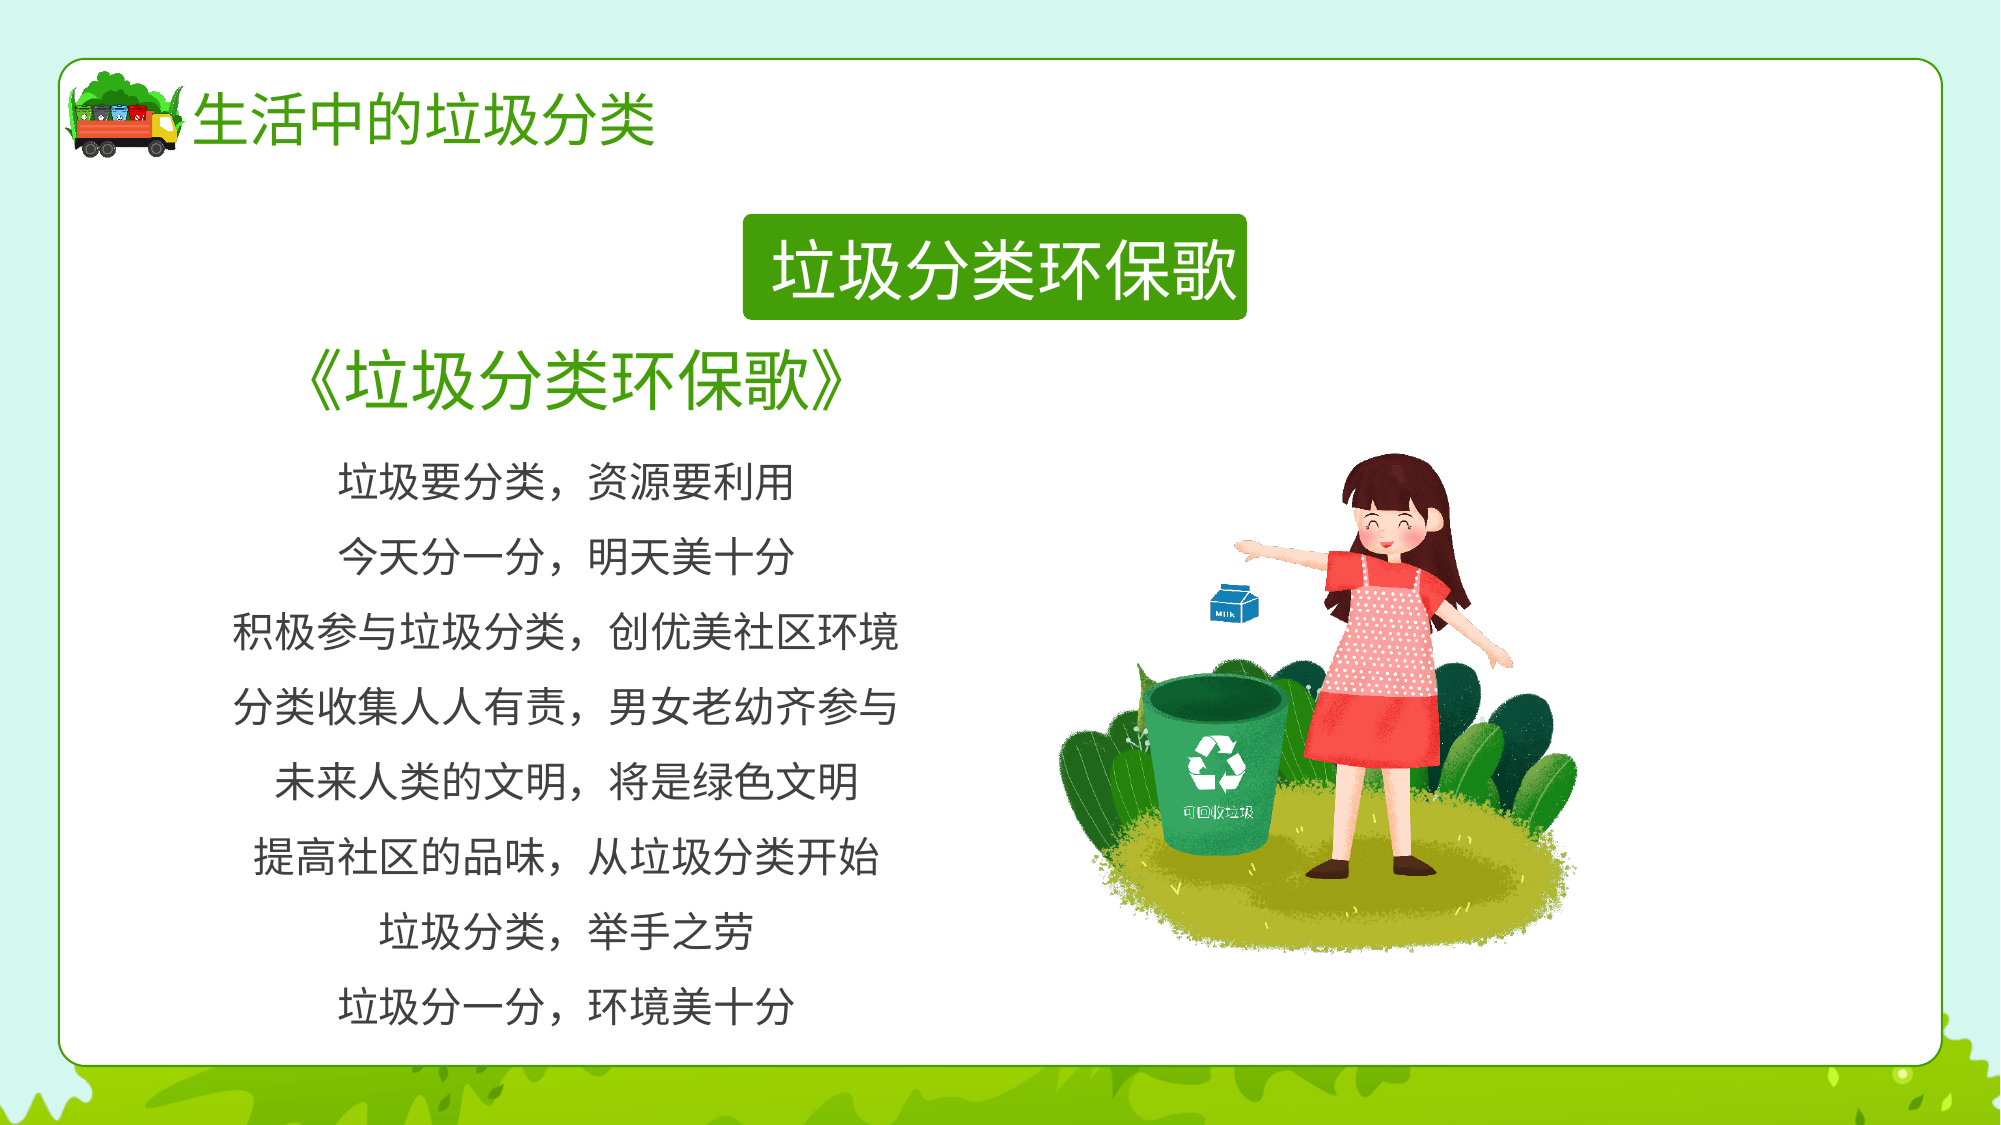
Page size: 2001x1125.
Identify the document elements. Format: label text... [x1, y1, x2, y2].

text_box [742, 213, 1262, 320]
text_box 《垃圾分类环保歌》 [262, 340, 893, 428]
text_box 生活中的垃圾分类 [176, 75, 673, 161]
text_box 垃圾要分类，资源要利用 今天分一分，明天美十分 积极参与垃圾分类，创优美社区环境 分类收集人人有责，男女老幼齐参与 未来人类的文明，将是绿色文明 提高社区的品味，从垃圾分类开始 垃圾分类，举手之劳 垃圾分一分，环境美十分 [52, 423, 1091, 1039]
picture [0, 0, 2001, 1125]
